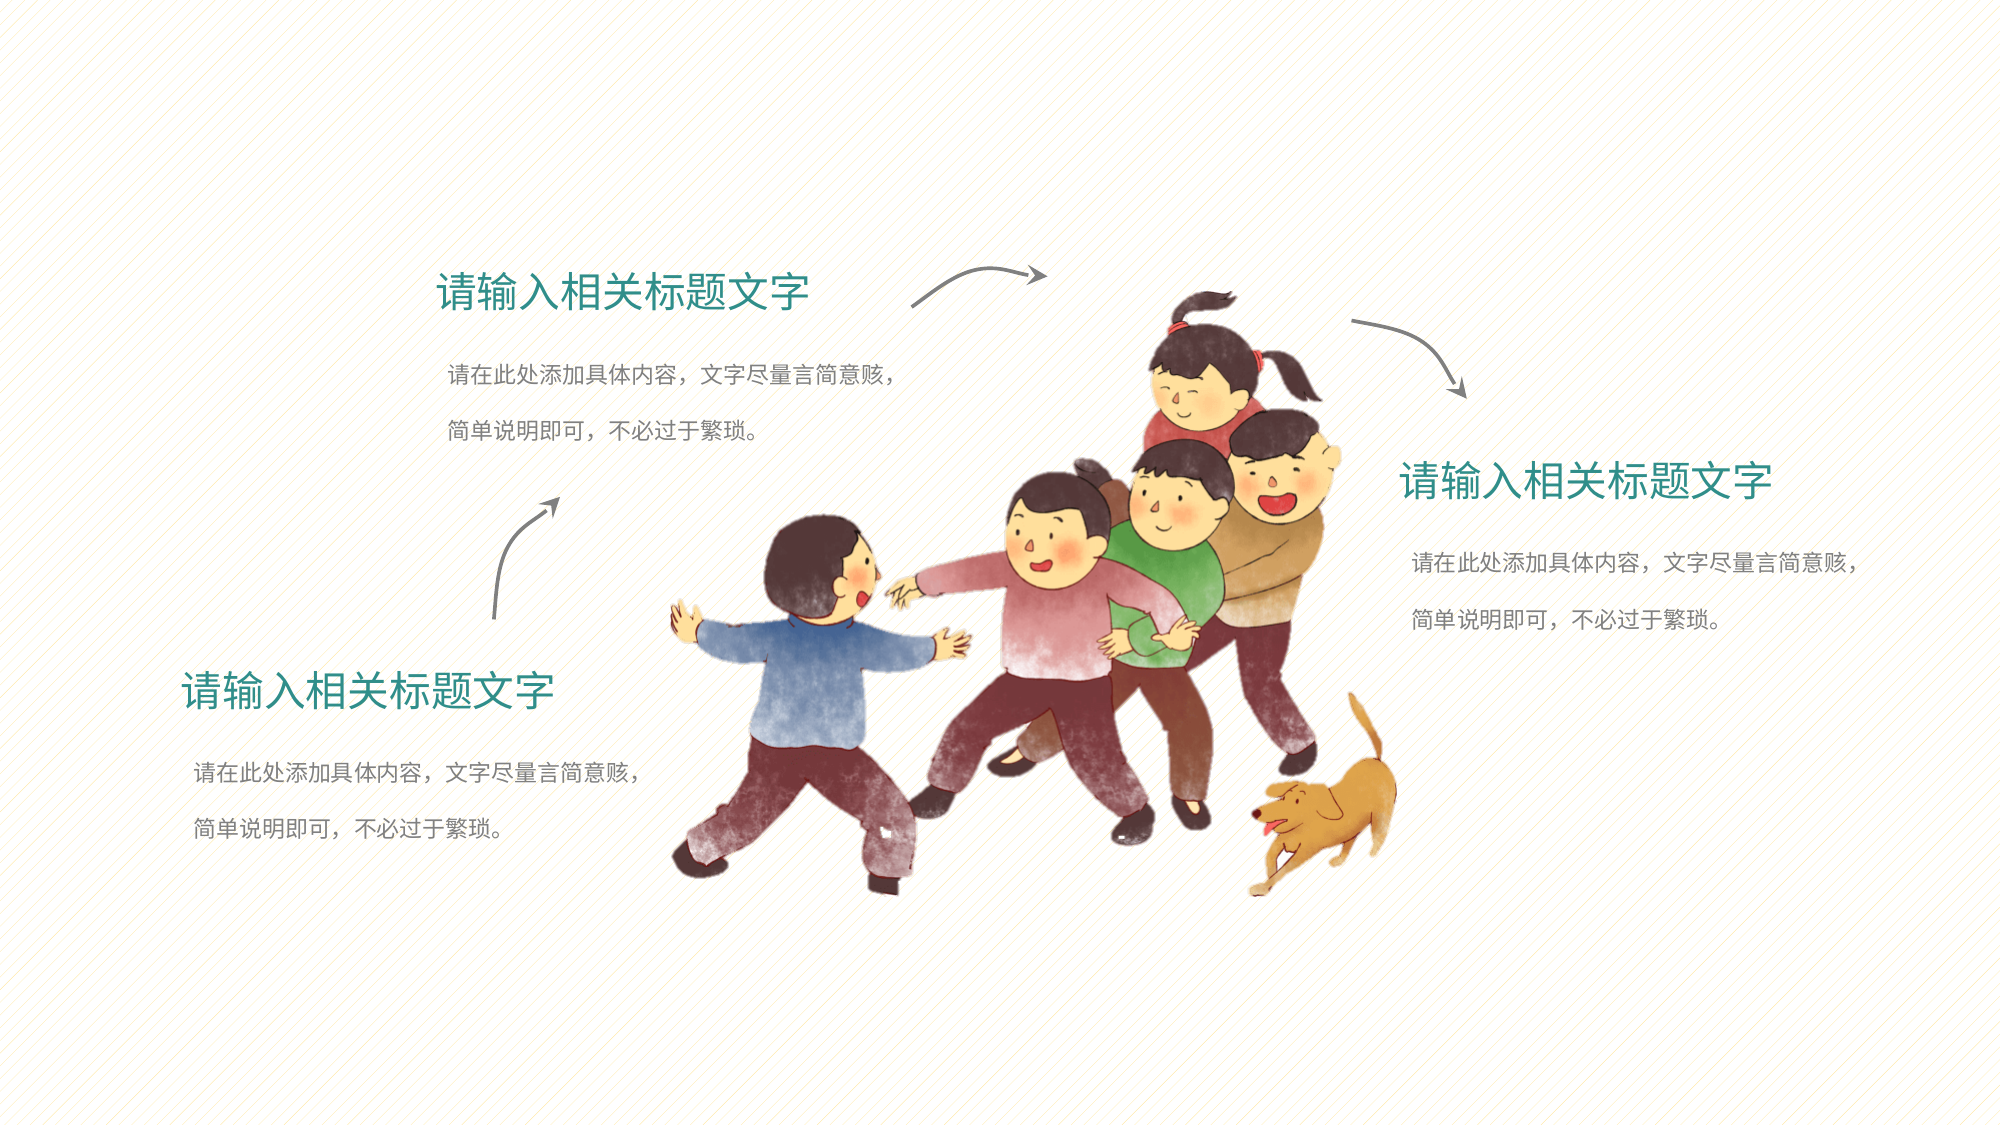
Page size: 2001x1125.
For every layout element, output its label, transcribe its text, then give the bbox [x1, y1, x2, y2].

text_box 请在此处添加具体内容，文字尽量言简意赅，简单说明即可，不必过于繁琐。 [178, 722, 670, 850]
text_box 请输入相关标题文字 [165, 656, 572, 722]
text_box 请输入相关标题文字 [1397, 447, 1790, 512]
text_box [931, 264, 1048, 291]
text_box 请在此处添加具体内容，文字尽量言简意赅，简单说明即可，不必过于繁琐。 [1397, 512, 1906, 640]
text_box [1397, 329, 1467, 399]
text_box 请在此处添加具体内容，文字尽量言简意赅，简单说明即可，不必过于繁琐。 [432, 324, 670, 452]
text_box 请输入相关标题文字 [420, 258, 826, 324]
text_box [492, 496, 561, 620]
picture [670, 291, 1397, 897]
